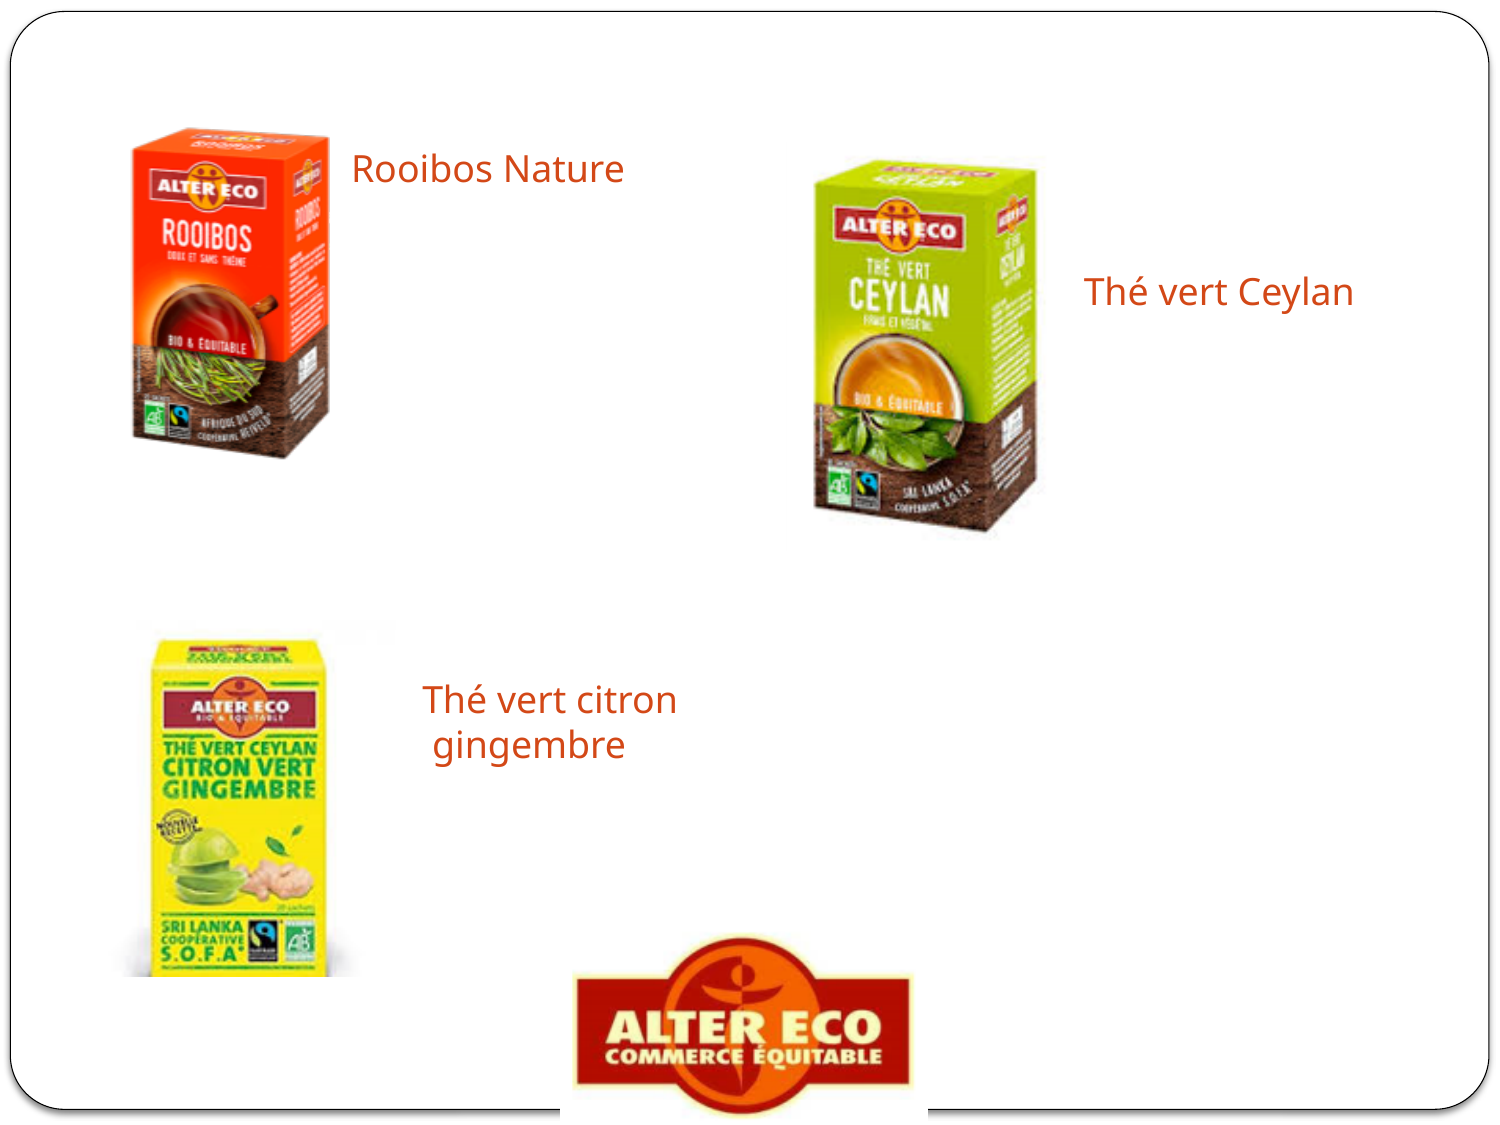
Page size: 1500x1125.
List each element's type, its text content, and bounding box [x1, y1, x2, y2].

picture [111, 125, 377, 464]
picture [560, 909, 928, 1125]
text_box Rooibos Nature [381, 137, 1010, 197]
text_box Thé vert citron gingembre [407, 668, 786, 774]
picture [785, 142, 1070, 551]
text_box Thé vert Ceylan [1073, 260, 1436, 321]
picture [88, 573, 396, 977]
